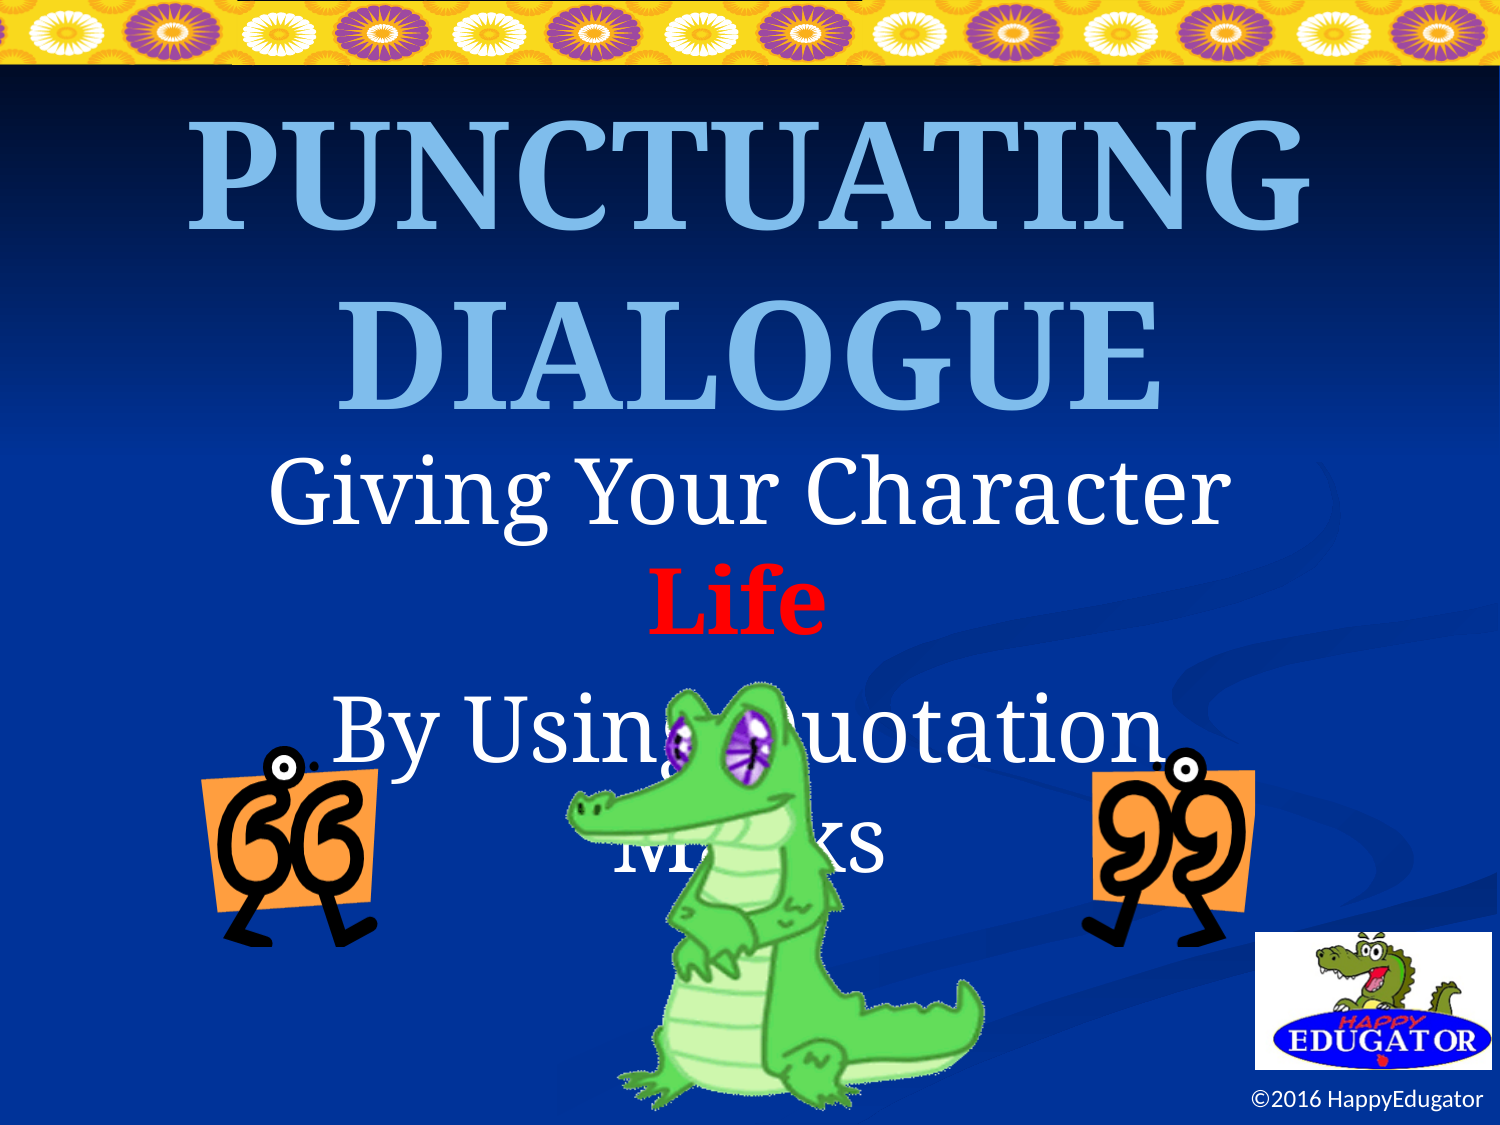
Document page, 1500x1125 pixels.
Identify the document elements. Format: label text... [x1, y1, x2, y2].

picture [489, 562, 1065, 1125]
picture [0, 0, 1500, 67]
subtitle Giving Your Character Life By Using Quotation Marks [224, 424, 1276, 651]
picture [199, 736, 397, 948]
picture [1073, 741, 1492, 1070]
text_box ©2016 HappyEdugator [1068, 1075, 1499, 1120]
title Punctuating Dialogue [74, 251, 1426, 440]
